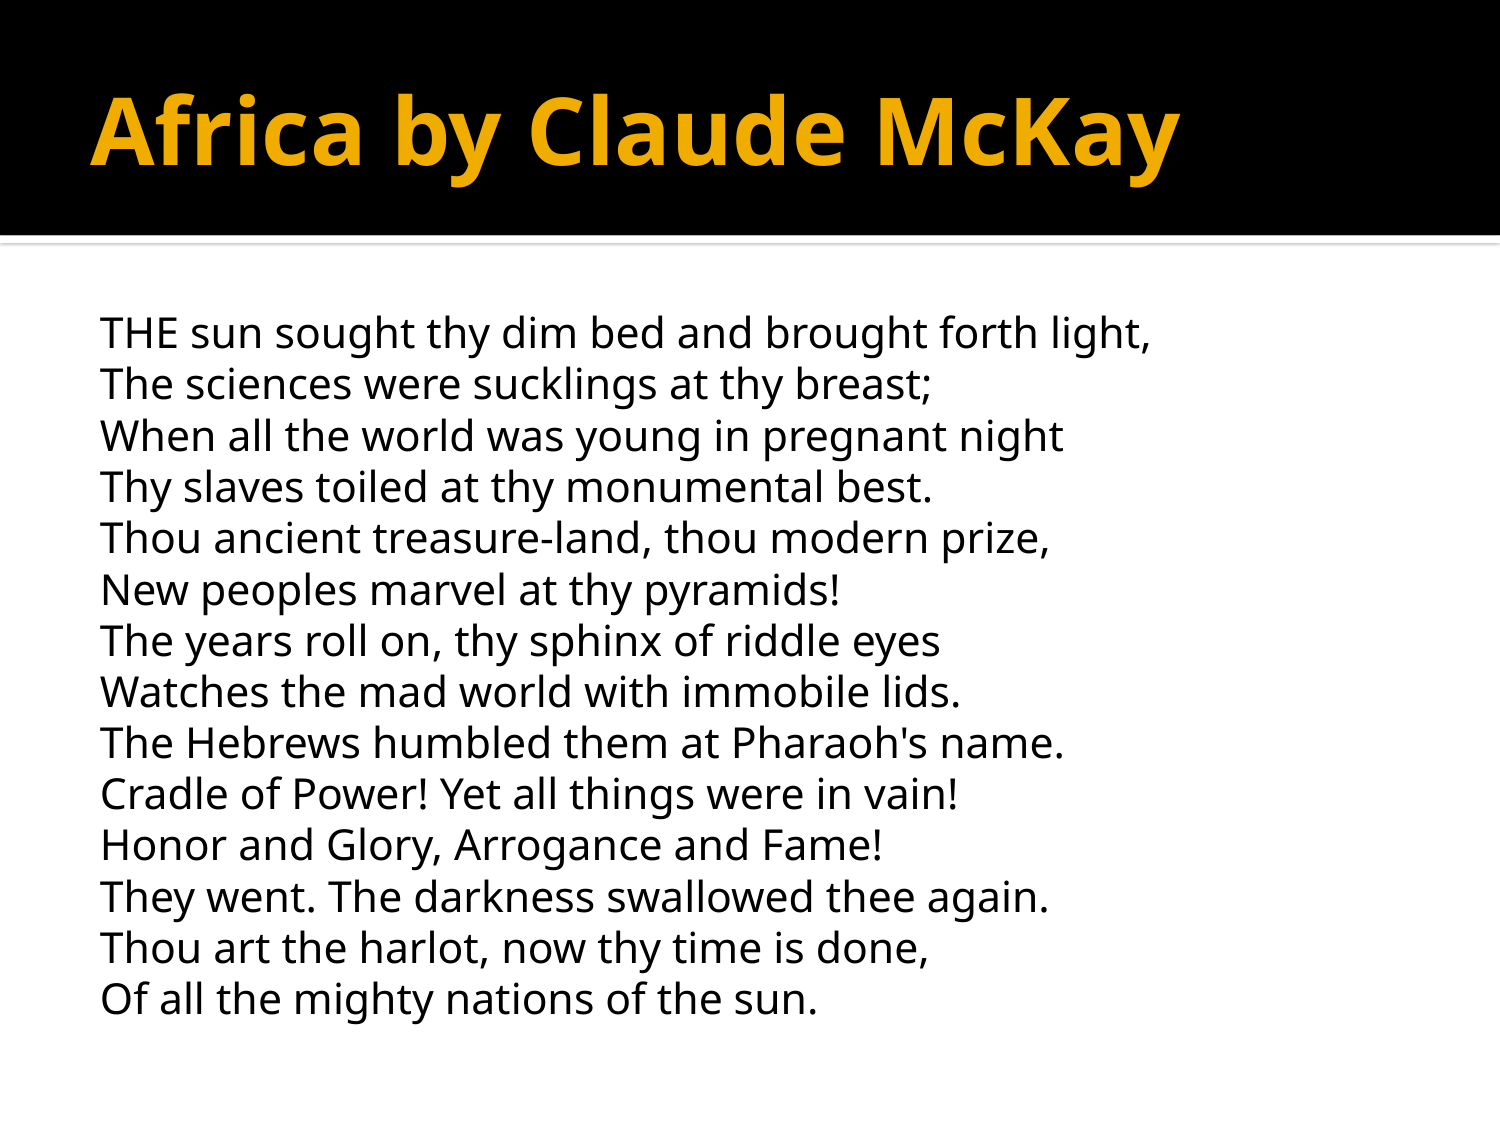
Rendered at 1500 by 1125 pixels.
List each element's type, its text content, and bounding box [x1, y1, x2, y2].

list THE sun sought thy dim bed and brought forth light, The sciences were sucklings at thy breast; When all the world was young in pregnant night Thy slaves toiled at thy monumental best. Thou ancient treasure-land, thou modern prize, New peoples marvel at thy pyramids! The years roll on, thy sphinx of riddle eyes Watches the mad world with immobile lids. The Hebrews humbled them at Pharaoh's name. Cradle of Power! Yet all things were in vain! Honor and Glory, Arrogance and Fame! They went. The darkness swallowed thee again. Thou art the harlot, now thy time is done, Of all the mighty nations of the sun. [75, 291, 1425, 1050]
title Africa by Claude McKay [75, 25, 1425, 231]
